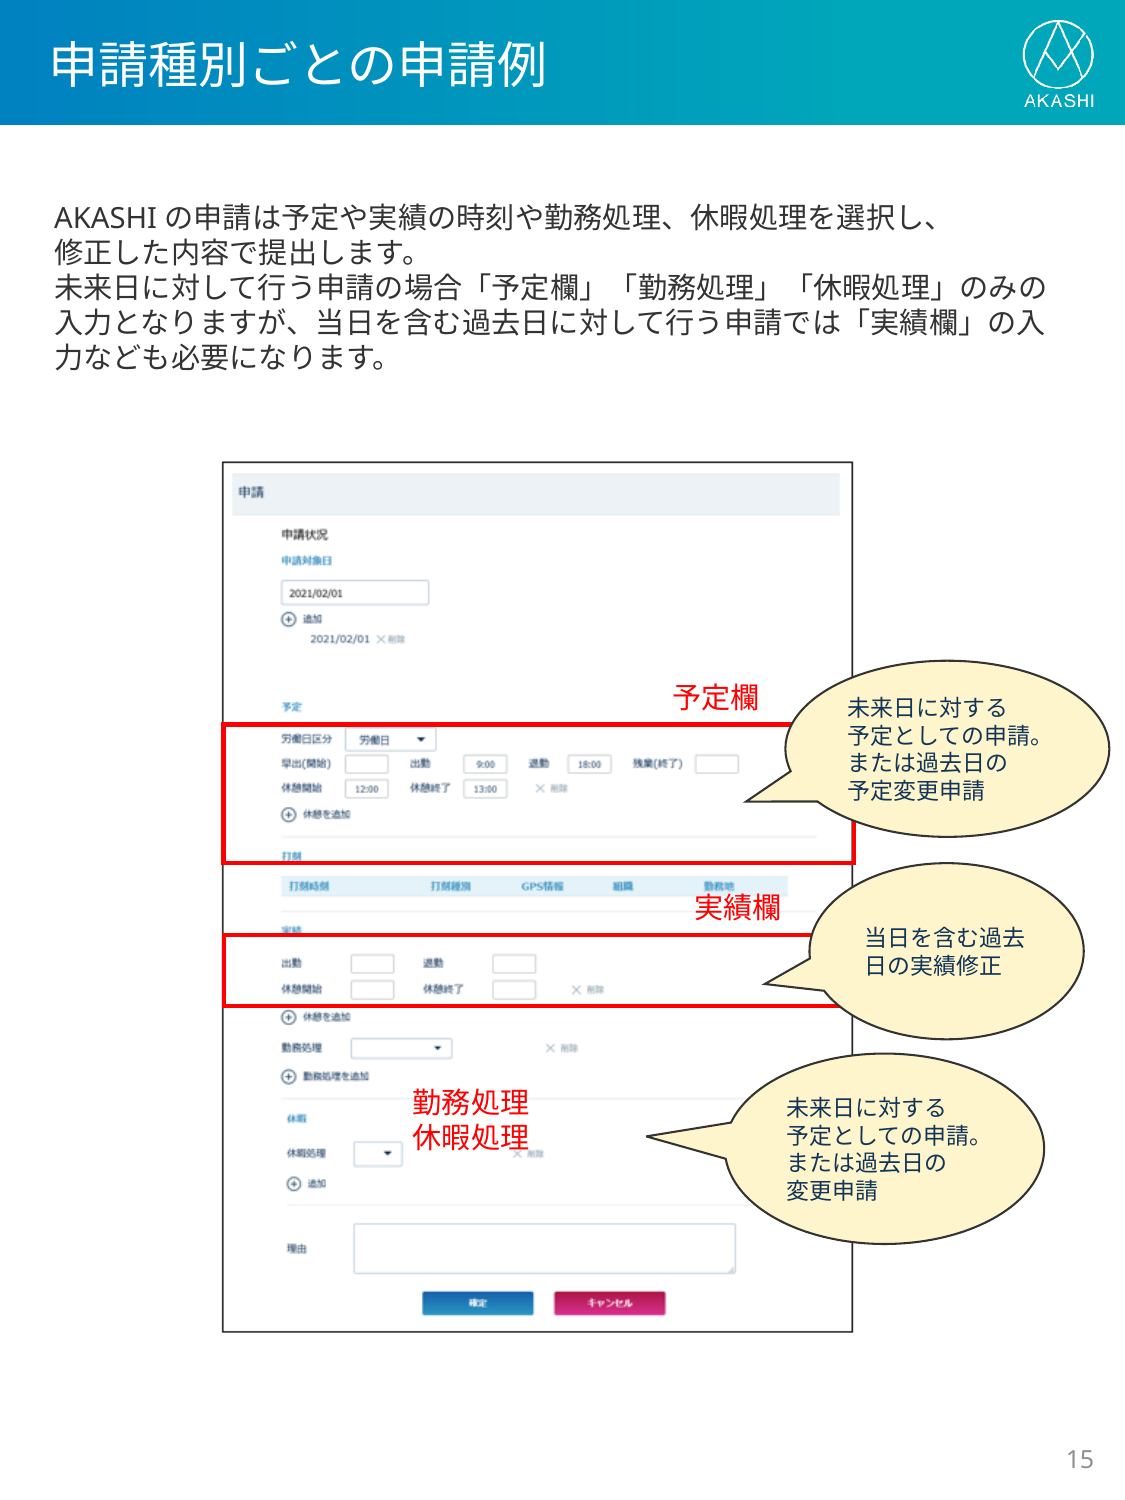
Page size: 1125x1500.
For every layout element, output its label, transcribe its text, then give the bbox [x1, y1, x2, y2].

text_box 未来日に対する 予定としての申請。 または過去日の 変更申請 [862, 1052, 1046, 1246]
text_box 未来日に対する 予定としての申請。 または過去日の 予定変更申請 [862, 659, 1111, 838]
slide_number 14 [856, 1420, 1110, 1500]
picture [1045, 9, 1103, 117]
picture [215, 453, 862, 1347]
text_box AKASHIの申請は予定や実績の時刻や勤務処理、休暇処理を選択し、 修正した内容で提出します。 未来日に対して行う申請の場合「予定欄」「勤務処理」「休暇処理」のみの入力となりますが、当日を含む過去日に対して行う申請では「実績欄」の入力なども必要になります。 [39, 191, 1086, 382]
title 申請種別ごとの申請例 [33, 0, 1045, 123]
text_box 当日を含む過去日の実績修正 [862, 862, 1085, 1041]
